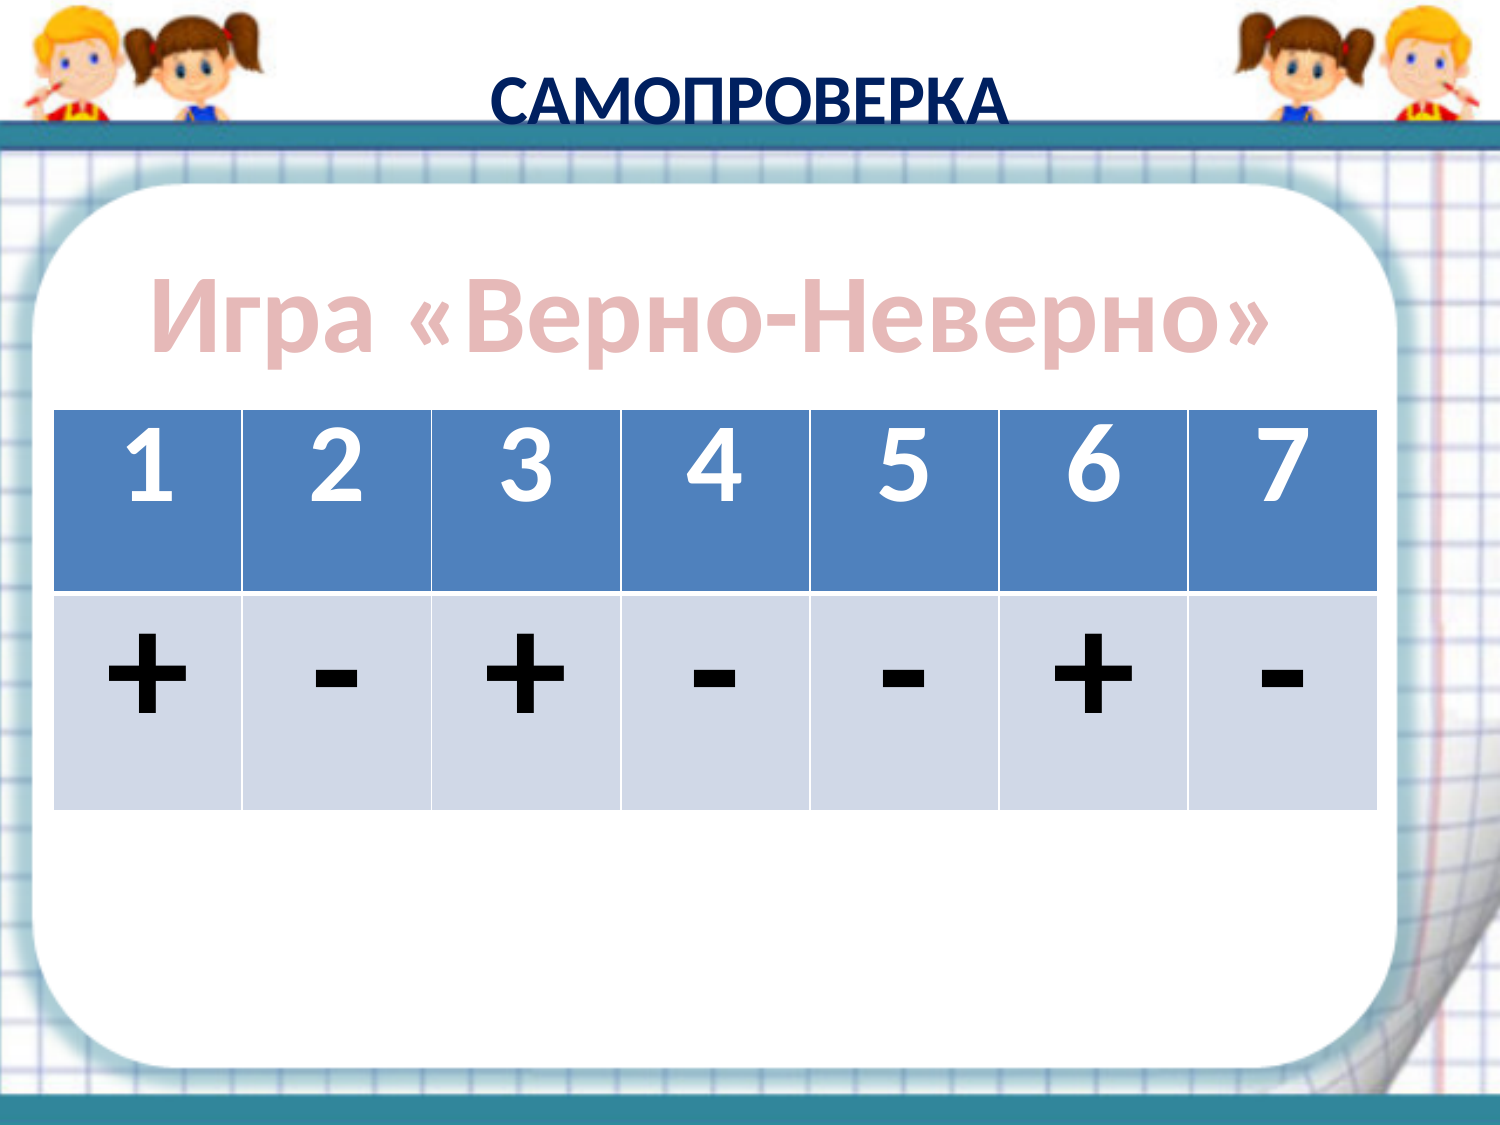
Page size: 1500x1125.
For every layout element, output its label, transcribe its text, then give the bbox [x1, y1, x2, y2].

table_cell - [622, 596, 809, 810]
table_cell - [811, 596, 998, 810]
table_header 4 [622, 410, 809, 591]
table_cell + [1000, 596, 1187, 810]
table_header 3 [432, 410, 620, 591]
text_box Игра «Верно-Неверно» [133, 232, 1298, 383]
table_cell + [54, 596, 241, 810]
title САМОПРОВЕРКА [75, 45, 1425, 233]
table_cell - [243, 596, 431, 810]
table_header 5 [811, 410, 998, 591]
picture [0, 0, 1500, 1125]
table_cell + [432, 596, 620, 810]
table_header 6 [1000, 410, 1187, 591]
table_header 1 [54, 410, 241, 591]
table_header 7 [1189, 410, 1377, 591]
table_header 2 [243, 410, 431, 591]
table_cell - [1189, 596, 1377, 810]
